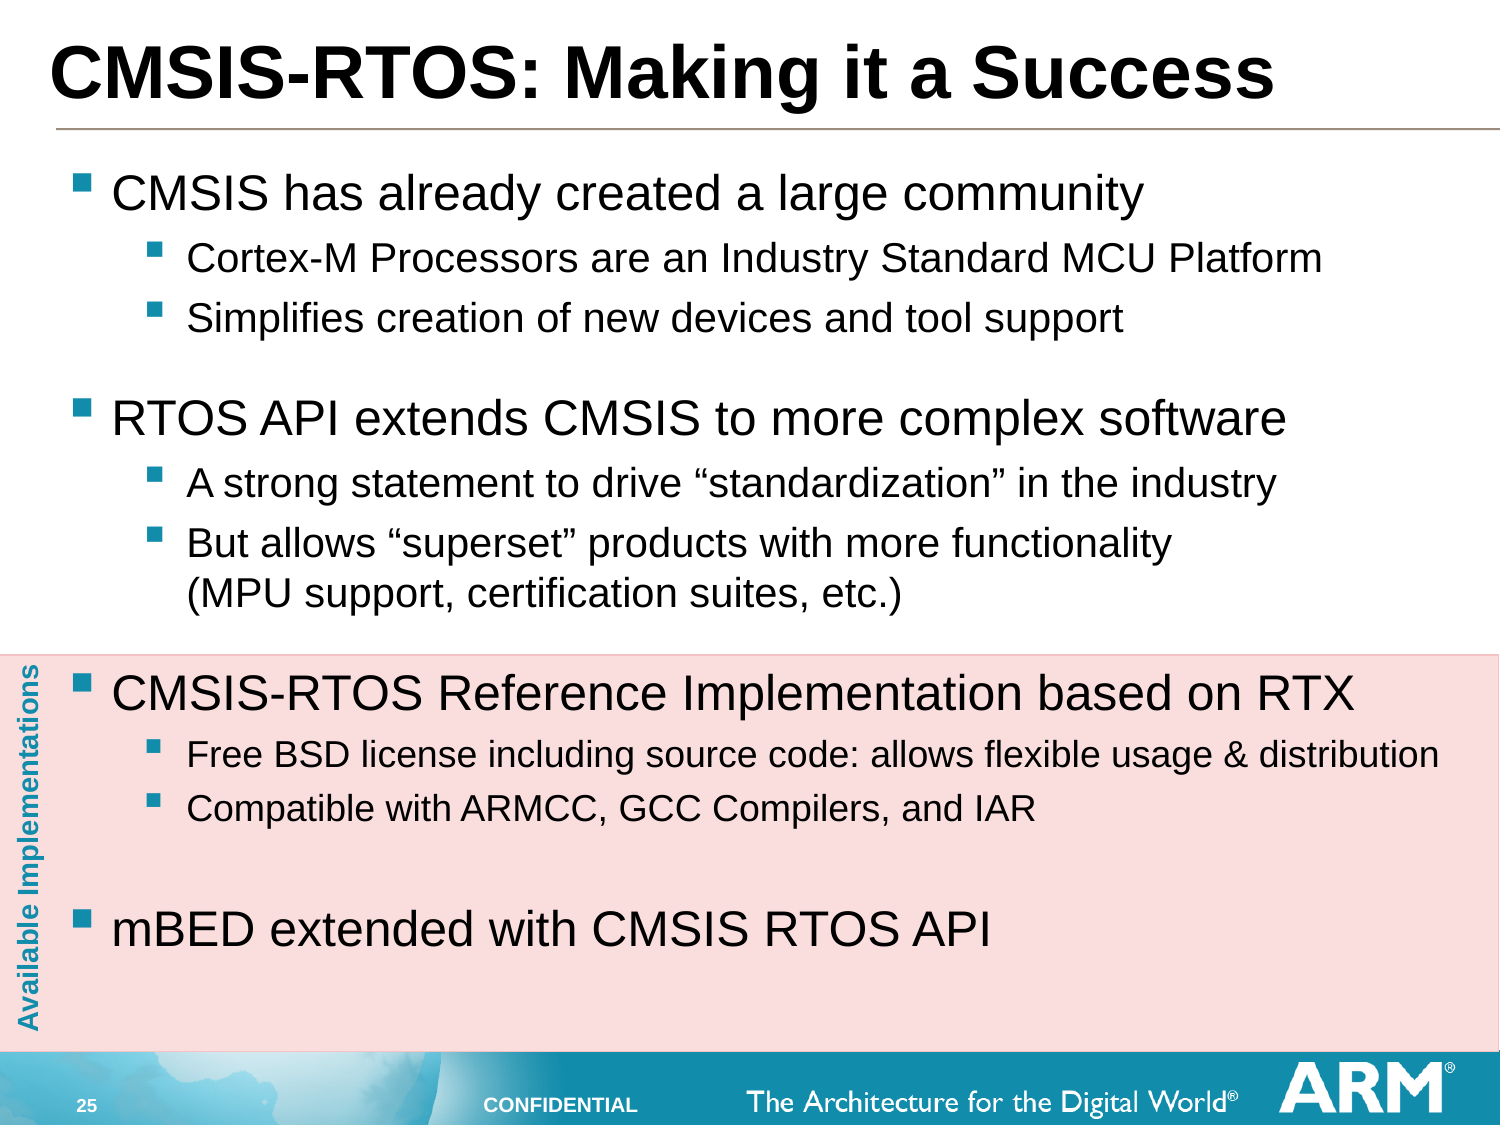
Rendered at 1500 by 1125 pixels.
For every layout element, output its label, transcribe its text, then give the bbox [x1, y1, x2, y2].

text_box [52, 655, 1499, 1052]
picture [0, 1027, 1500, 1125]
text_box Available Implementations [1, 609, 52, 1095]
text_box CMSIS has already created a large community Cortex-M Processors are an Industry Standard MCU Platform Simplifies creation of new devices and tool support RTOS API extends CMSIS to more complex software A strong statement to drive “standardization” in the industry But allows “superset” products with more functionality (MPU support, certification suites, etc.) CMSIS-RTOS Reference Implementation based on RTX Free BSD license including source code: allows flexible usage & distribution Compatible with ARMCC, GCC Compilers, and IAR mBED extended with CMSIS RTOS API [53, 153, 1500, 1027]
title CMSIS-RTOS: Making it a Success [33, 0, 1500, 138]
